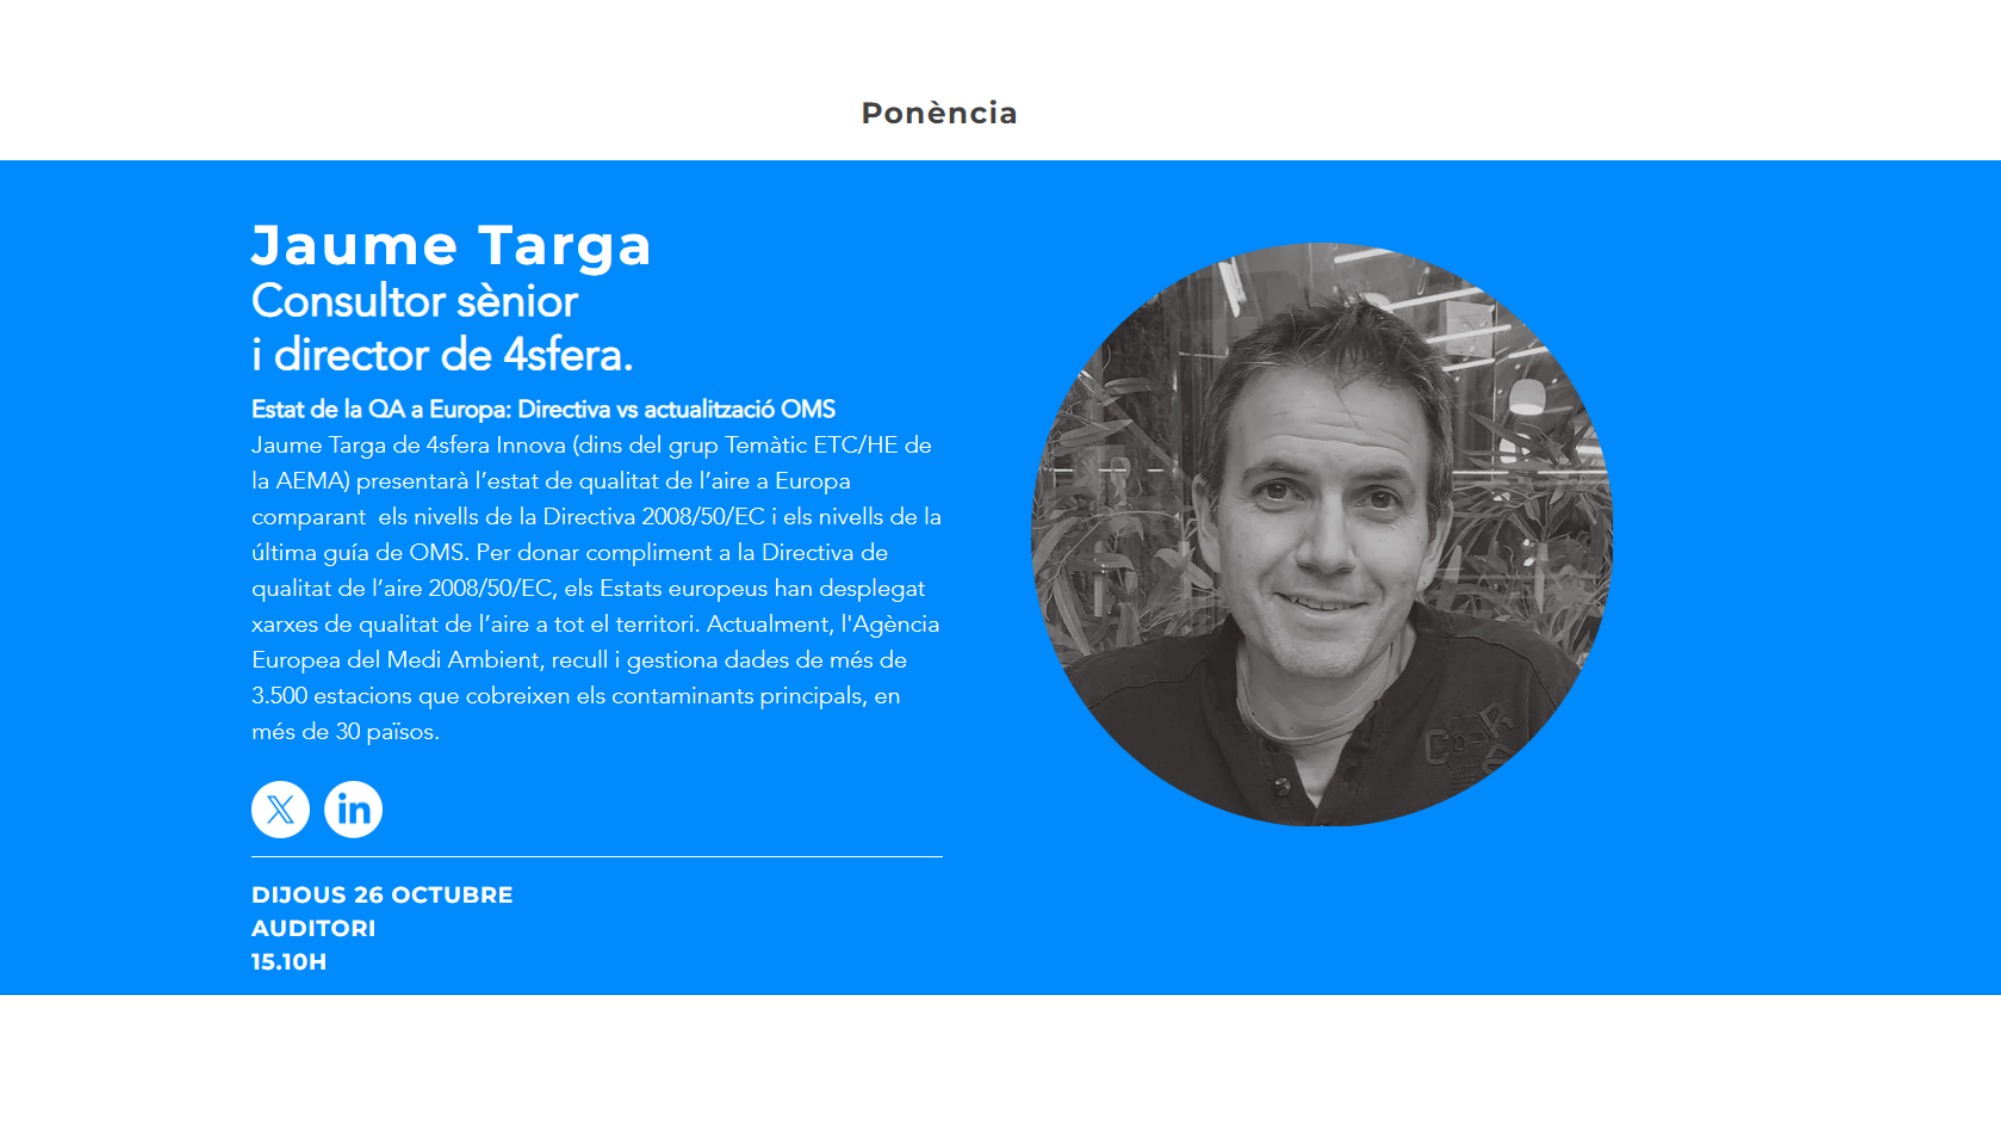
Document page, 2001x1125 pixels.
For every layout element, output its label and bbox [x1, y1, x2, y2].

picture [0, 61, 2001, 995]
